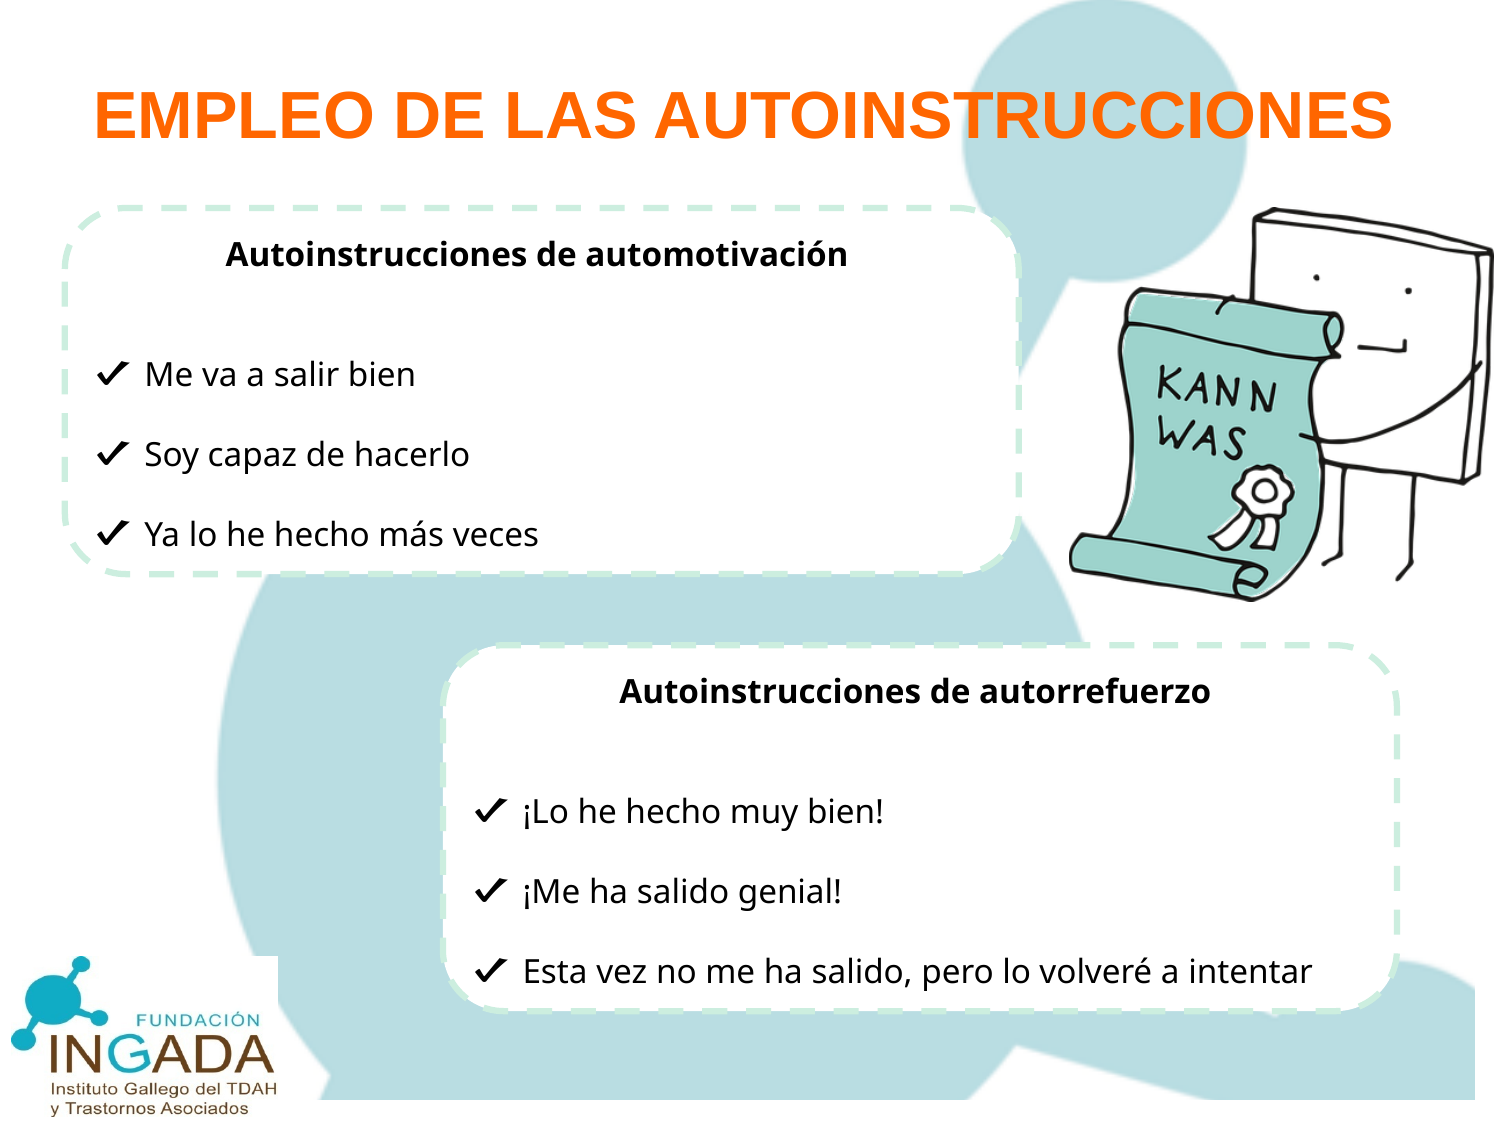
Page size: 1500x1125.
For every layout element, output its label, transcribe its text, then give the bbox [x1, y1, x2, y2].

picture [97, 361, 121, 385]
text_box Autoinstrucciones de autorrefuerzo ¡Lo he hecho muy bien! ¡Me ha salido genial! Esta vez no me ha salido, pero lo volveré a intentar [442, 645, 1397, 1012]
text_box EMPLEO DE LAS AUTOINSTRUCCIONES [78, 69, 1500, 264]
picture [97, 520, 121, 545]
picture [97, 441, 121, 465]
text_box Autoinstrucciones de automotivación Me va a salir bien Soy capaz de hacerlo Ya lo he hecho más veces [64, 207, 1019, 575]
picture [0, 0, 1494, 1117]
